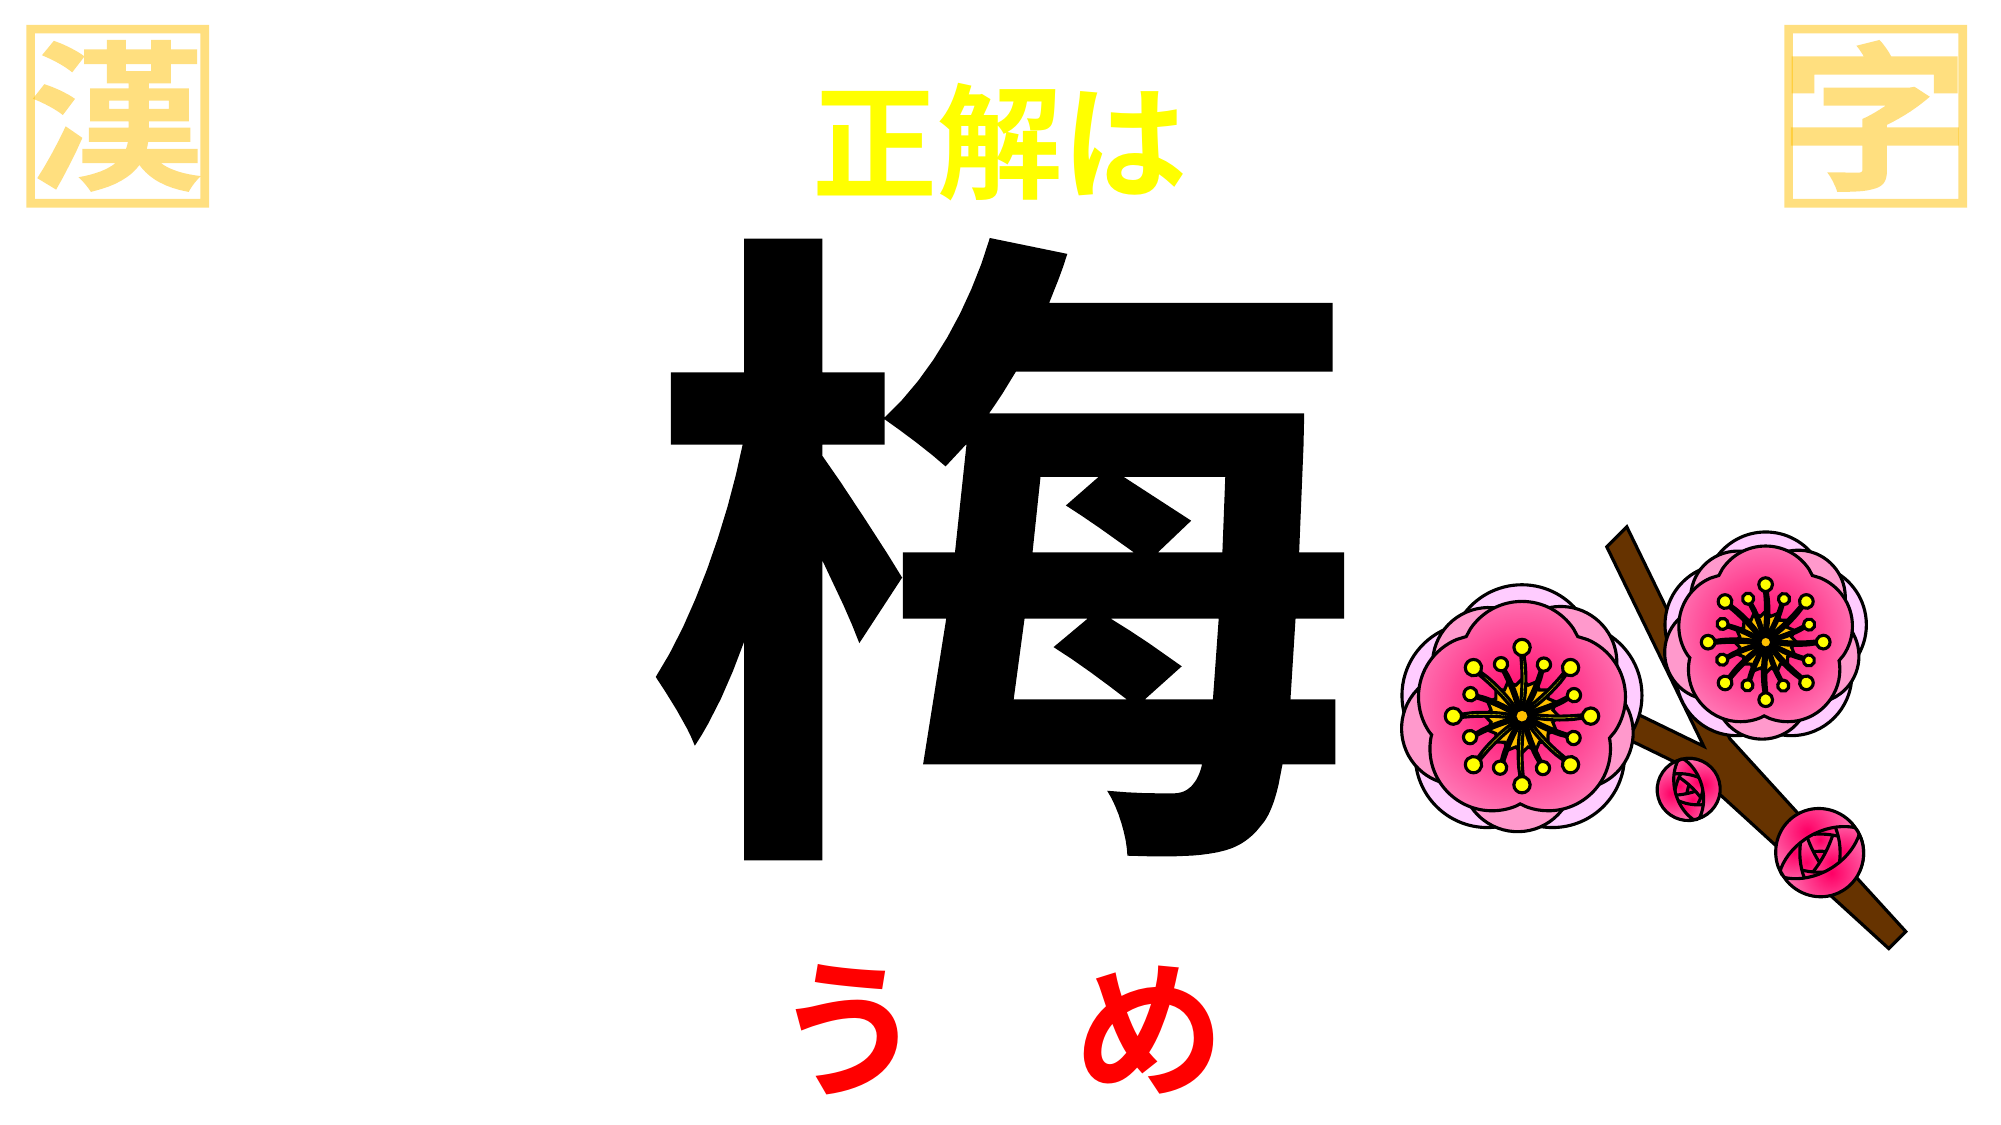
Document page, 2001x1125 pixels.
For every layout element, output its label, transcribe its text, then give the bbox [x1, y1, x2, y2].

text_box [26, 24, 210, 208]
text_box 正解は [0, 57, 2000, 222]
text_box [1401, 527, 1875, 1011]
text_box う め [0, 928, 2000, 1123]
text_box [1784, 24, 1968, 208]
